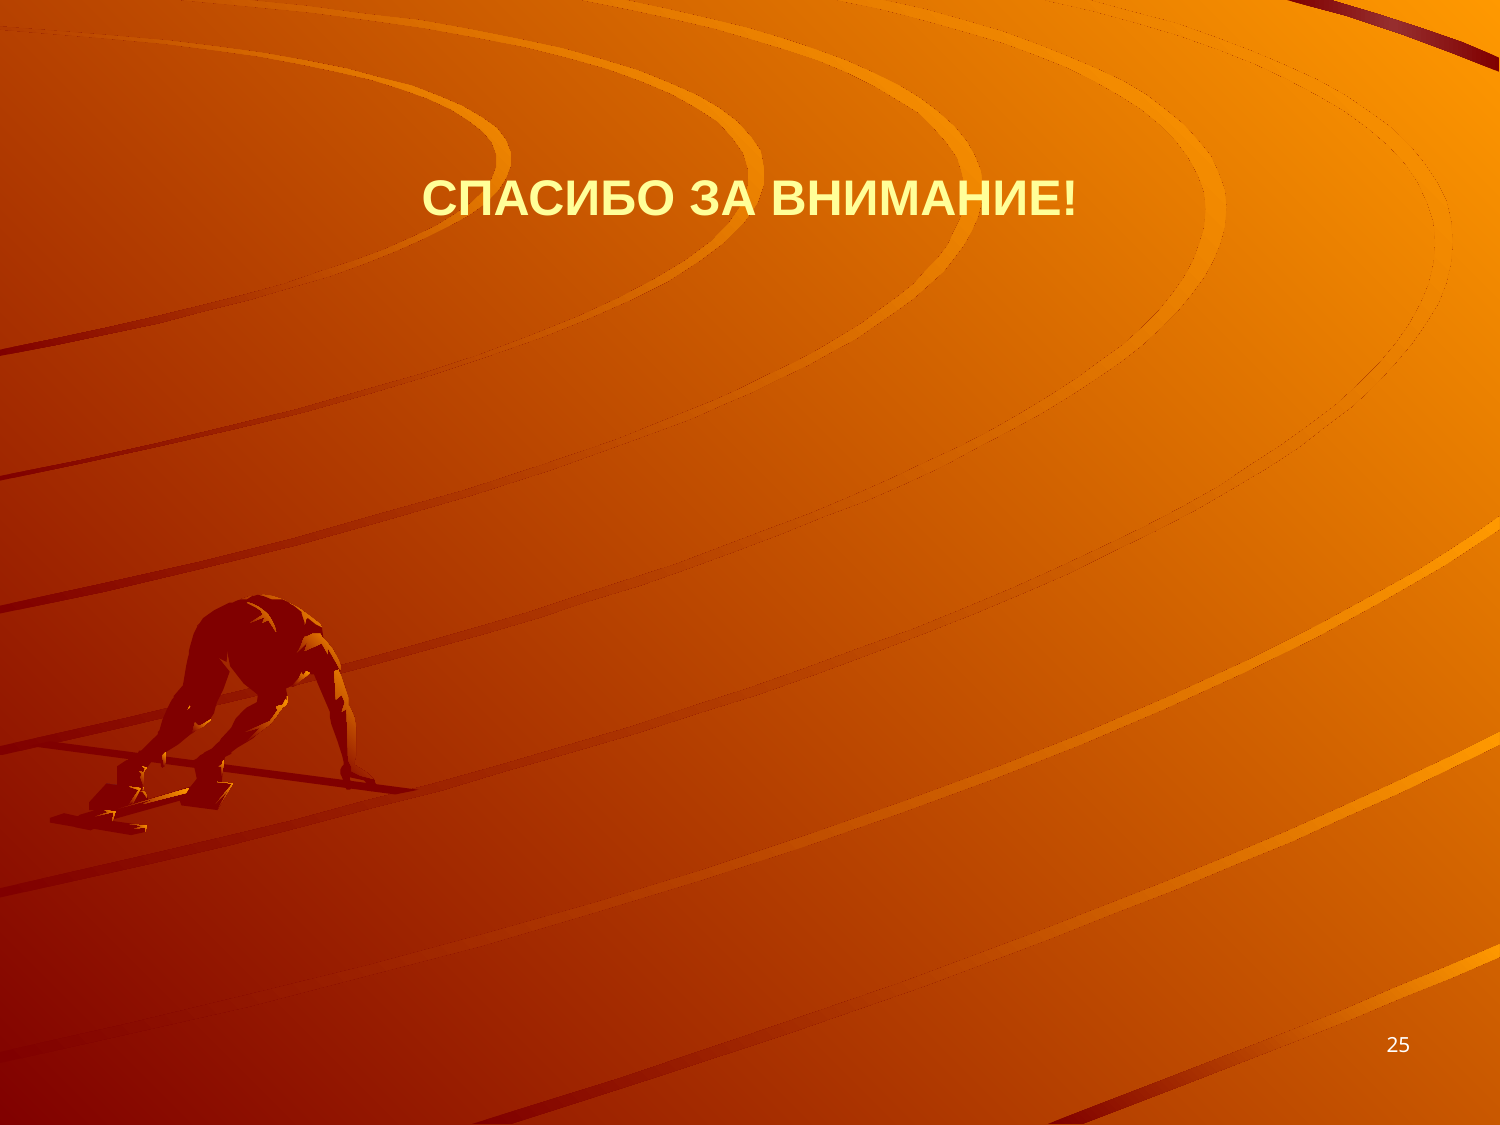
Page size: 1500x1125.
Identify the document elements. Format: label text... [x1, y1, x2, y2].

text_box 25 [1074, 1024, 1425, 1100]
title СПАСИБО ЗА ВНИМАНИЕ! [74, 25, 1426, 233]
